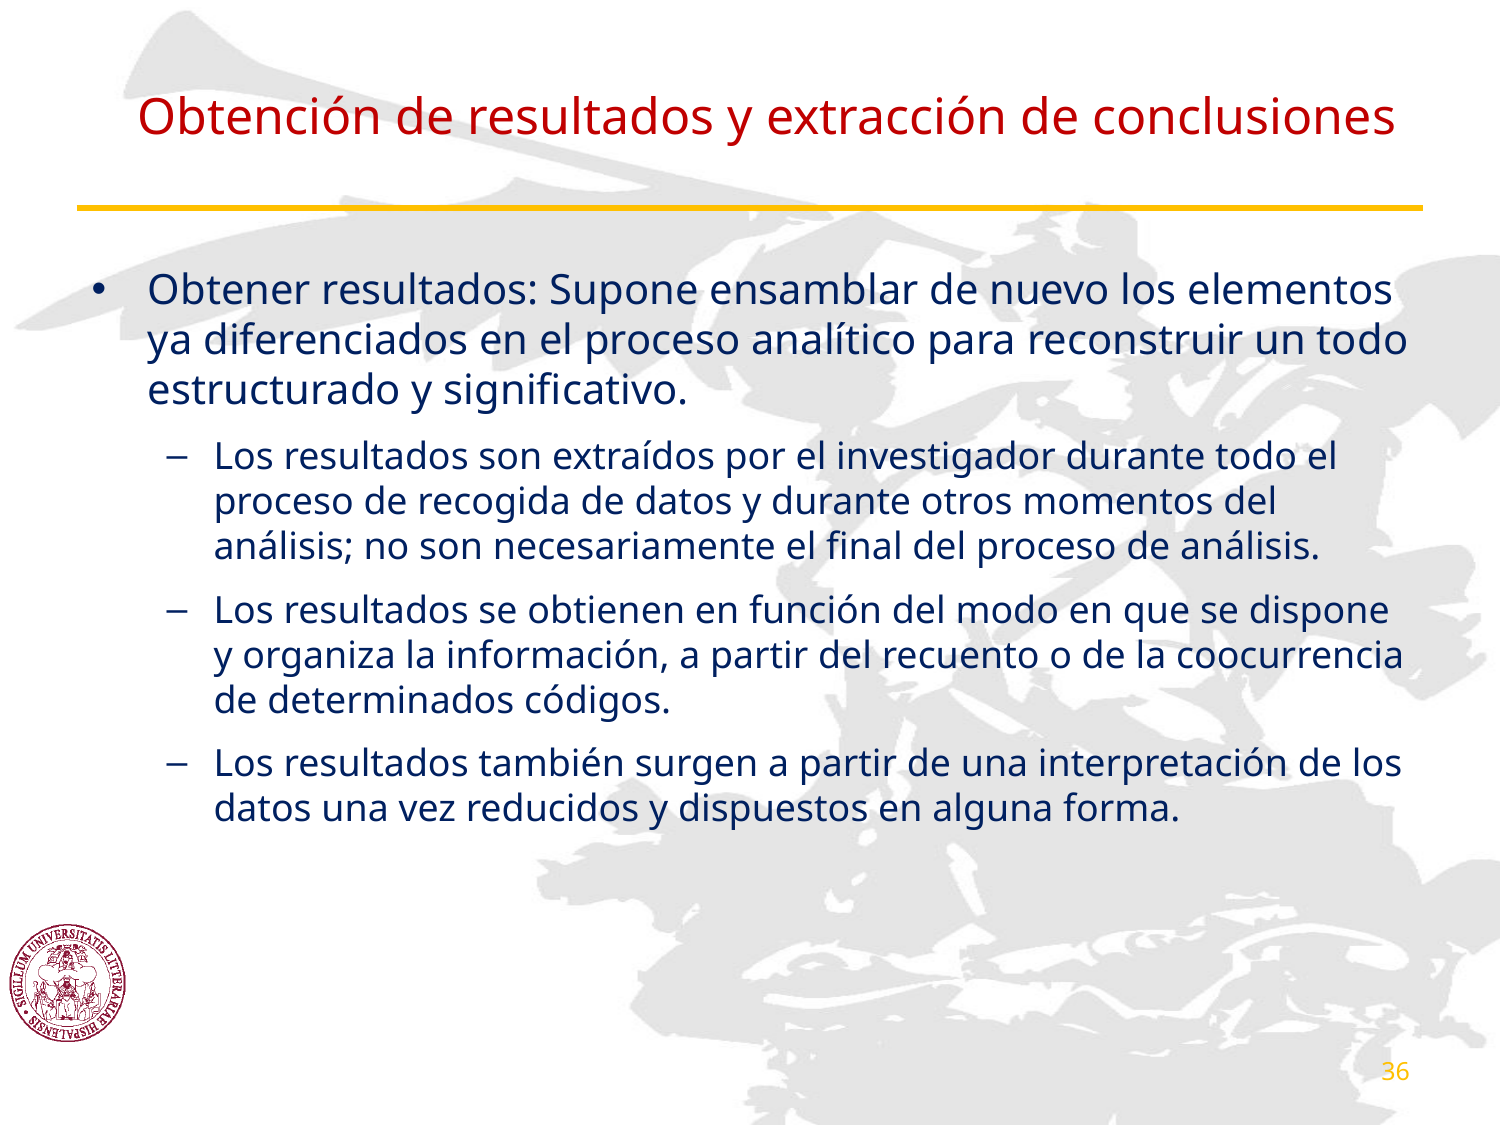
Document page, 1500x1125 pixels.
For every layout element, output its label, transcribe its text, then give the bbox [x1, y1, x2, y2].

list Obtener resultados: Supone ensamblar de nuevo los elementos ya diferenciados en el proceso analítico para reconstruir un todo estructurado y significativo. Los resultados son extraídos por el investigador durante todo el proceso de recogida de datos y durante otros momentos del análisis; no son necesariamente el final del proceso de análisis. Los resultados se obtienen en función del modo en que se dispone y organiza la información, a partir del recuento o de la coocurrencia de determinados códigos. Los resultados también surgen a partir de una interpretación de los datos una vez reducidos y dispuestos en alguna forma. [76, 255, 1427, 998]
title Obtención de resultados y extracción de conclusiones [75, 45, 1425, 185]
slide_number 36 [1074, 1042, 1425, 1103]
picture [0, 0, 1500, 1125]
